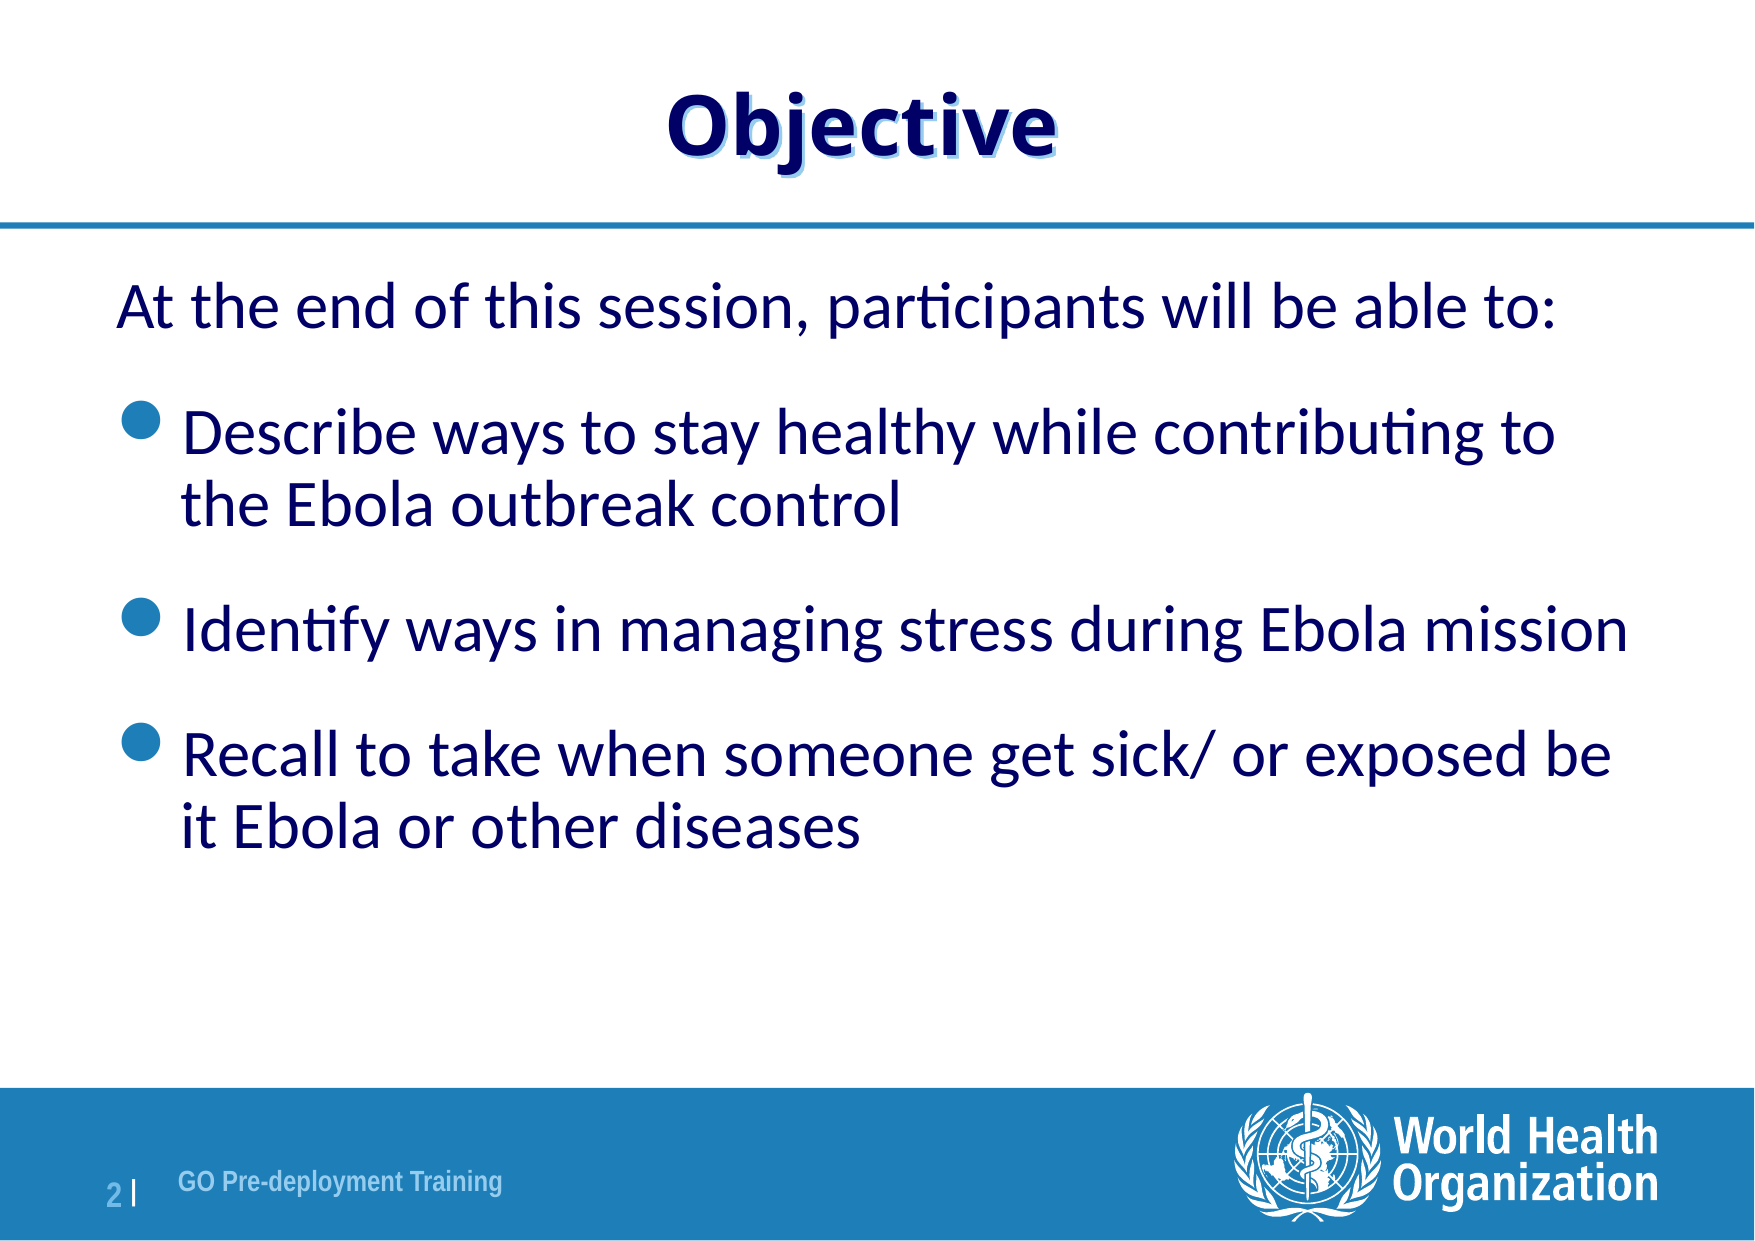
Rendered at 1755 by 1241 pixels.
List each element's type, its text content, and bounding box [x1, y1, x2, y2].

list At the end of this session, participants will be able to: Describe ways to stay healthy while contributing to the Ebola outbreak control Identify ways in managing stress during Ebola mission Recall to take when someone get sick/ or exposed be it Ebola or other diseases [116, 271, 1664, 1097]
title Objective [116, 33, 1608, 212]
